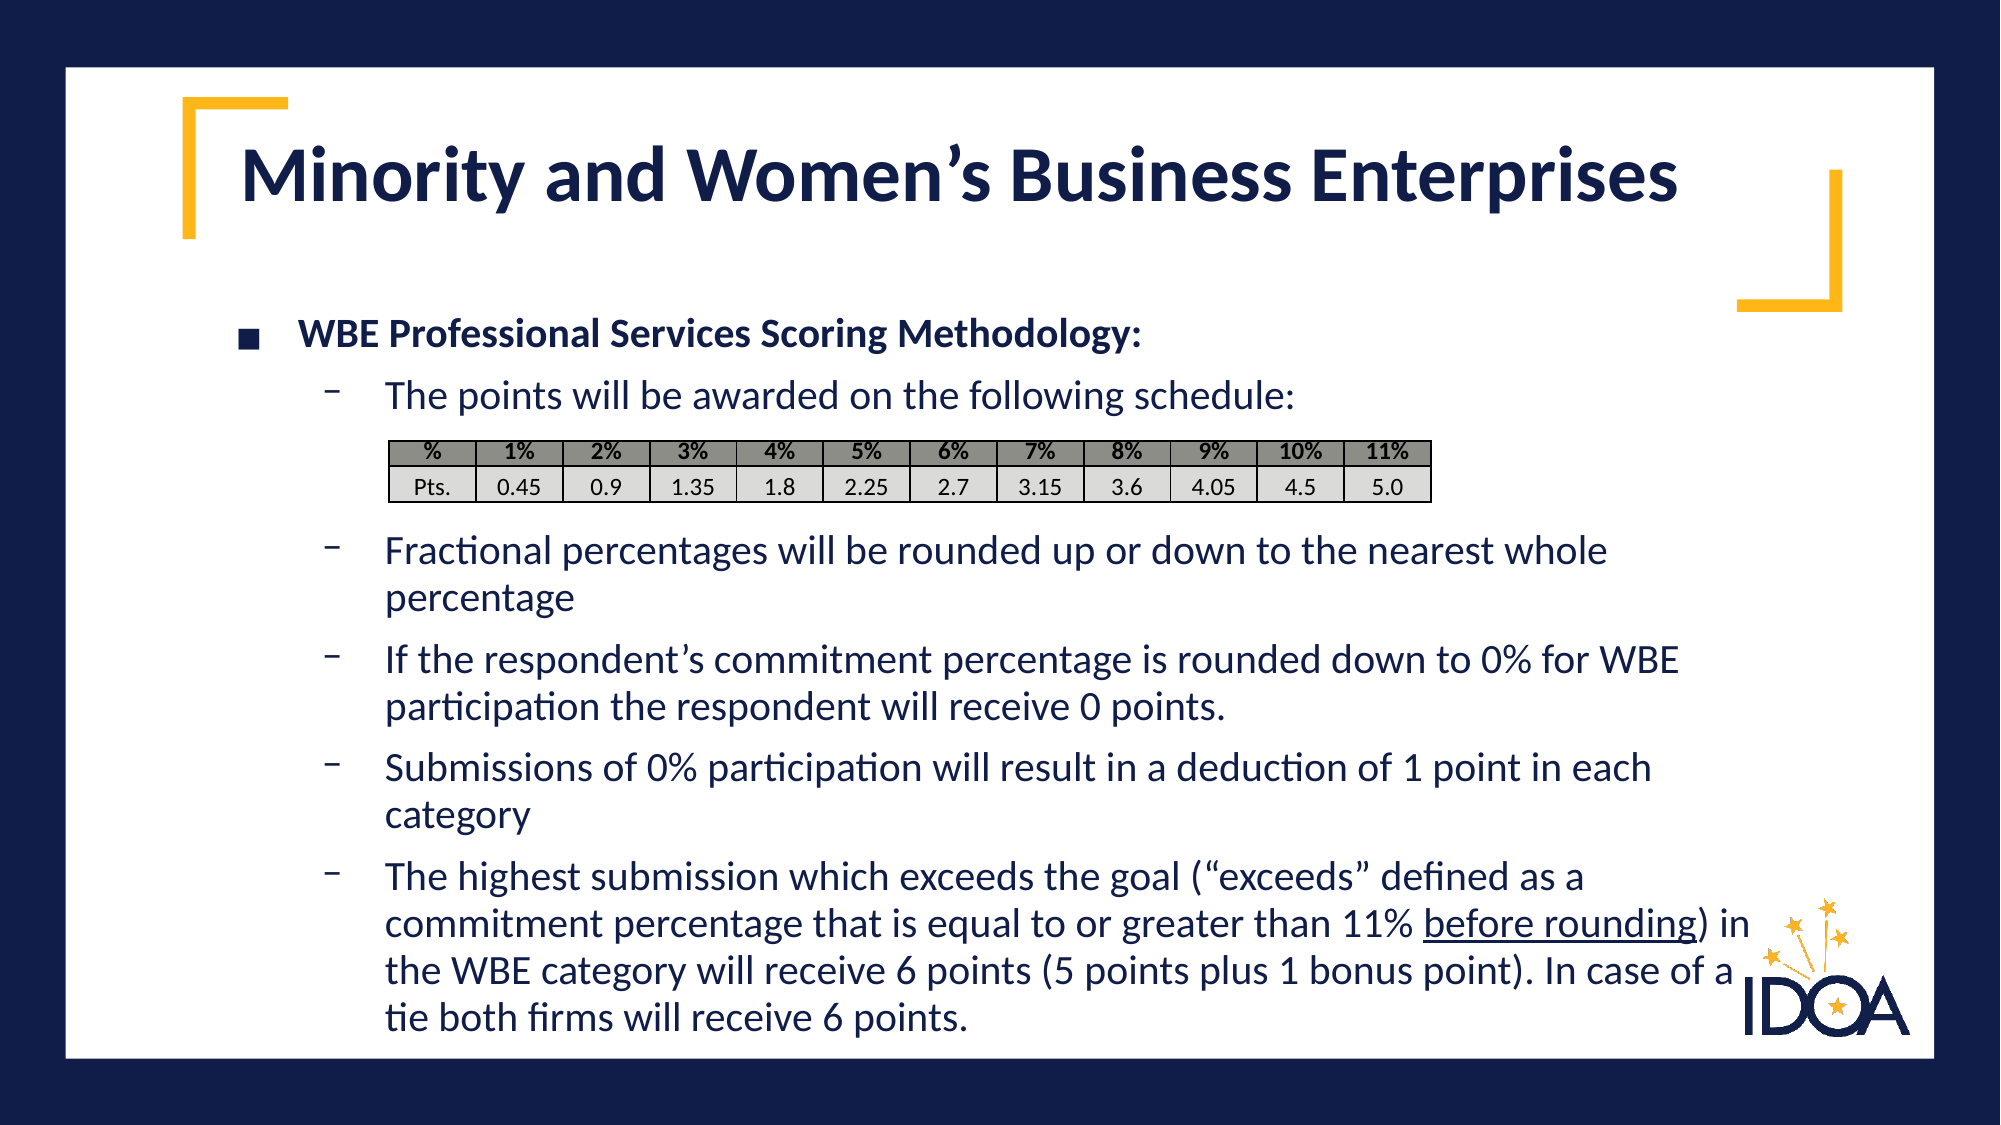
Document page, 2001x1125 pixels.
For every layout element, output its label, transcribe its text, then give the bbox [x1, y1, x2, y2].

table_header 2% [564, 442, 649, 465]
table_cell 0.45 [477, 467, 562, 501]
table_cell Pts. [390, 467, 475, 501]
table_header 7% [998, 442, 1083, 465]
table_header 3% [651, 442, 736, 465]
table_header 8% [1085, 442, 1170, 465]
table_cell 1.35 [651, 467, 736, 501]
table_cell 3.6 [1085, 467, 1170, 501]
table_cell 4.5 [1258, 467, 1343, 501]
table_header % [390, 442, 475, 465]
table_cell 0.9 [564, 467, 649, 501]
table_cell 5.0 [1345, 467, 1430, 501]
table_cell 1.8 [737, 467, 822, 501]
table_header 1% [477, 442, 562, 465]
table_header 5% [824, 442, 909, 465]
table_cell 2.25 [824, 467, 909, 501]
picture [1702, 857, 1959, 1114]
table_header 9% [1171, 442, 1256, 465]
table_header 11% [1345, 442, 1430, 465]
table_cell 2.7 [911, 467, 996, 501]
table_header 4% [737, 442, 822, 465]
table_header 10% [1258, 442, 1343, 465]
table_header 6% [911, 442, 996, 465]
table_cell 4.05 [1171, 467, 1256, 501]
table_cell 3.15 [998, 467, 1083, 501]
list WBE Professional Services Scoring Methodology: The points will be awarded on the following schedule: Fractional percentages will be rounded up or down to the nearest whole percentage If the respondent’s commitment percentage is rounded down to 0% for WBE participation the respondent will receive 0 points. Submissions of 0% participation will result in a deduction of 1 point in each category The highest submission which exceeds the goal (“exceeds” defined as a commitment percentage that is equal to or greater than 11% before rounding) in the WBE category will receive 6 points (5 points plus 1 bonus point). In case of a tie both firms will receive 6 points. [219, 302, 1795, 982]
title Minority and Women’s Business Enterprises [225, 126, 1801, 263]
